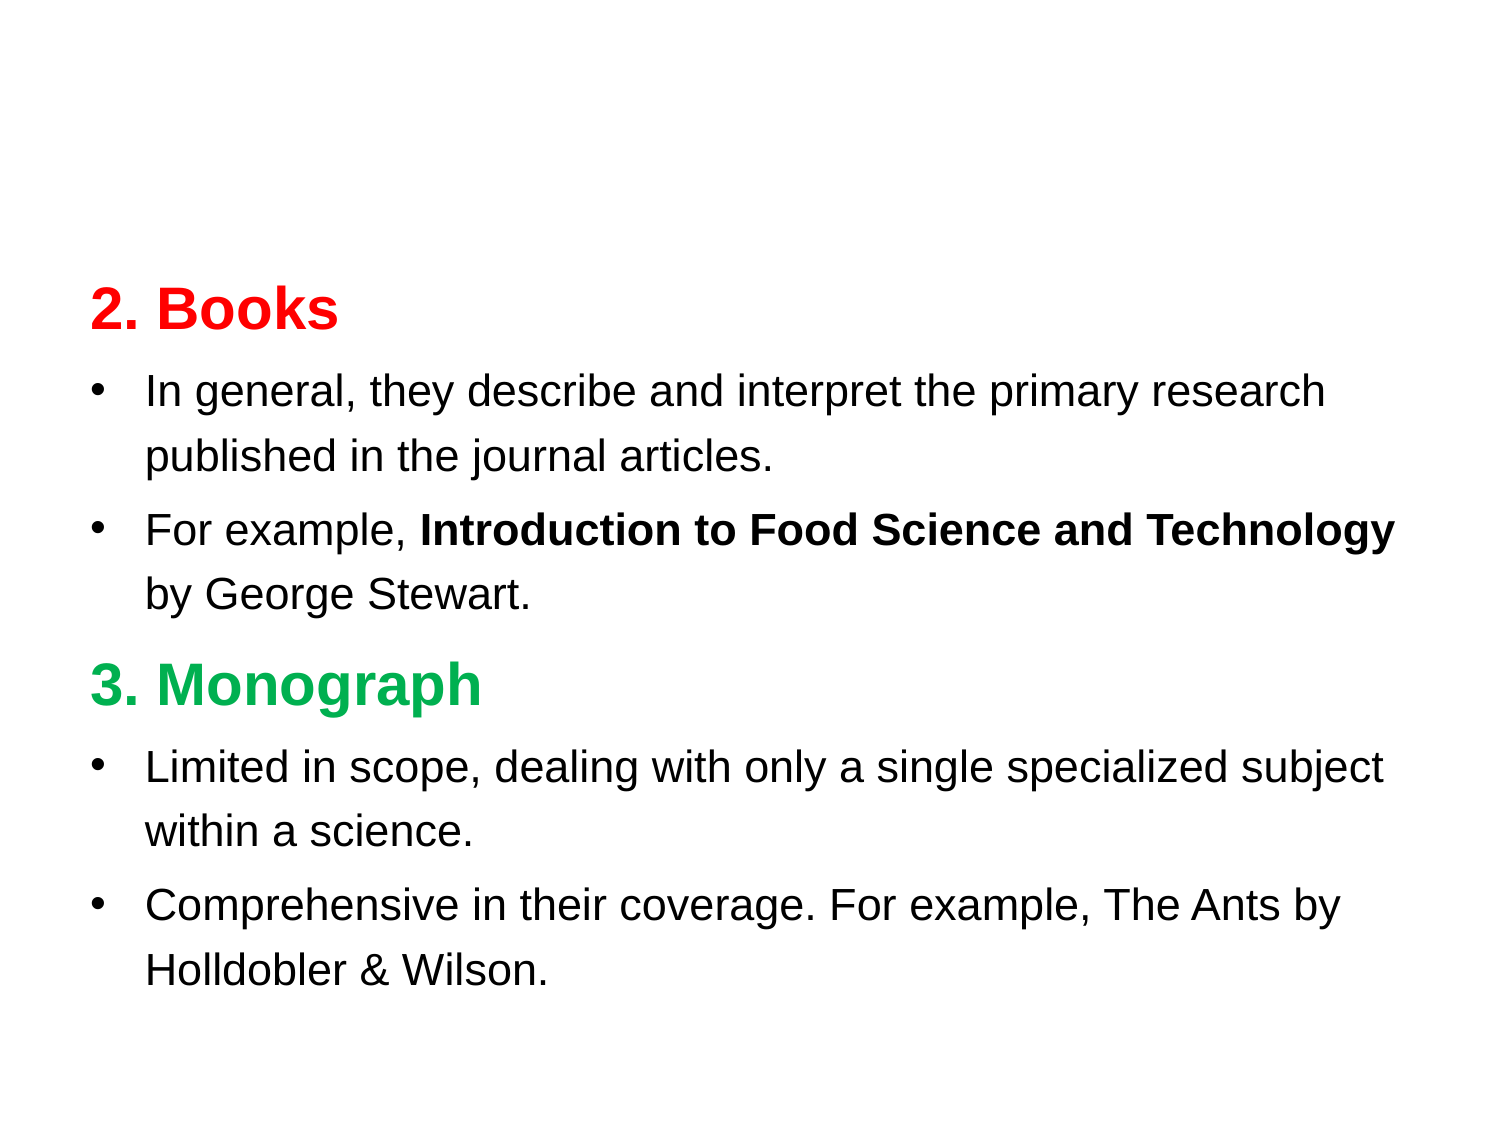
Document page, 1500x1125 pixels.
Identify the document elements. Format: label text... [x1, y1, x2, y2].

list 2. Books In general, they describe and interpret the primary research published in the journal articles. For example, Introduction to Food Science and Technology by George Stewart. 3. Monograph Limited in scope, dealing with only a single specialized subject within a science. Comprehensive in their coverage. For example, The Ants by Holldobler & Wilson. [75, 262, 1425, 1005]
